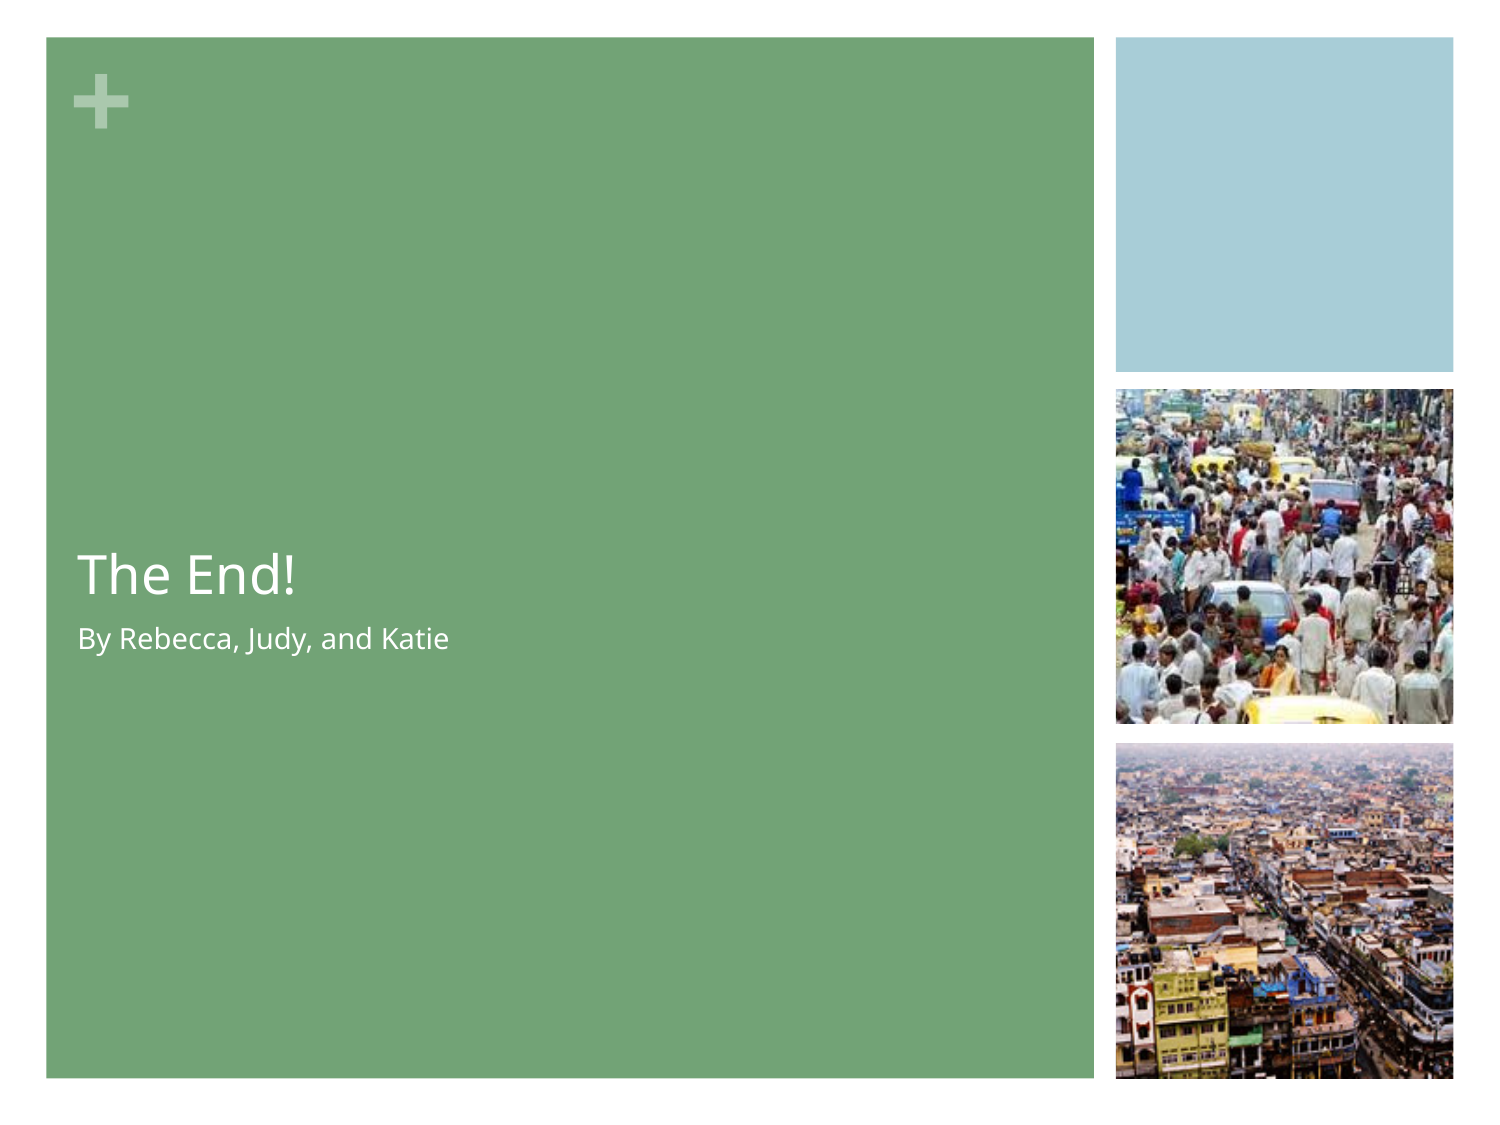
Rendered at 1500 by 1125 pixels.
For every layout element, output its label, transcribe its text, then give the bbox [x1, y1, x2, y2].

list By Rebecca, Judy, and Katie [62, 612, 1077, 1005]
title The End! [62, 421, 1077, 612]
picture [1115, 388, 1454, 725]
picture [1115, 743, 1454, 1079]
